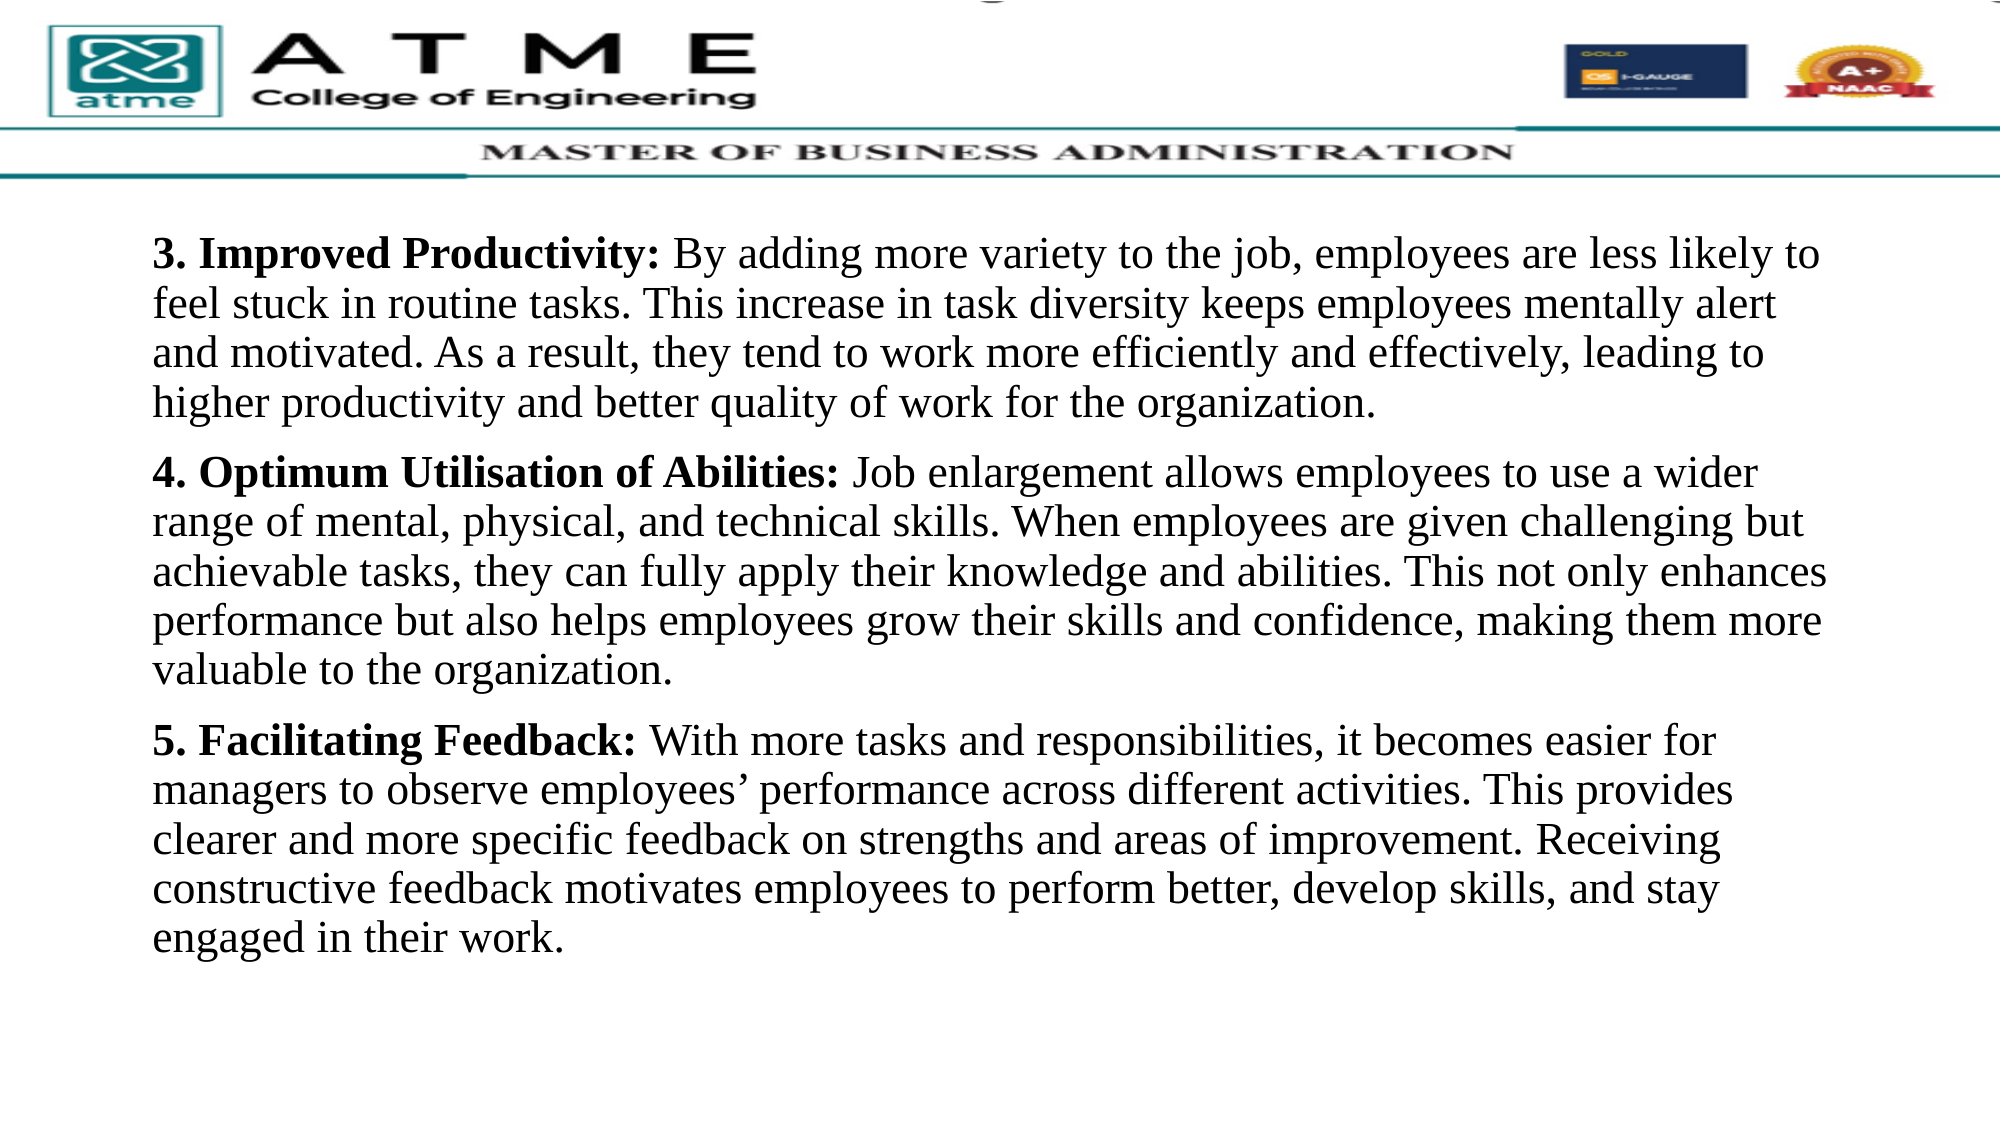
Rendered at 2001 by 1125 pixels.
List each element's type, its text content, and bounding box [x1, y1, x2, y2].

picture [0, 1, 2000, 180]
list 3. Improved Productivity: By adding more variety to the job, employees are less likely to feel stuck in routine tasks. This increase in task diversity keeps employees mentally alert and motivated. As a result, they tend to work more efficiently and effectively, leading to higher productivity and better quality of work for the organization. 4. Optimum Utilisation of Abilities: Job enlargement allows employees to use a wider range of mental, physical, and technical skills. When employees are given challenging but achievable tasks, they can fully apply their knowledge and abilities. This not only enhances performance but also helps employees grow their skills and confidence, making them more valuable to the organization. 5. Facilitating Feedback: With more tasks and responsibilities, it becomes easier for managers to observe employees’ performance across different activities. This provides clearer and more specific feedback on strengths and areas of improvement. Receiving constructive feedback motivates employees to perform better, develop skills, and stay engaged in their work. [137, 221, 1863, 1104]
